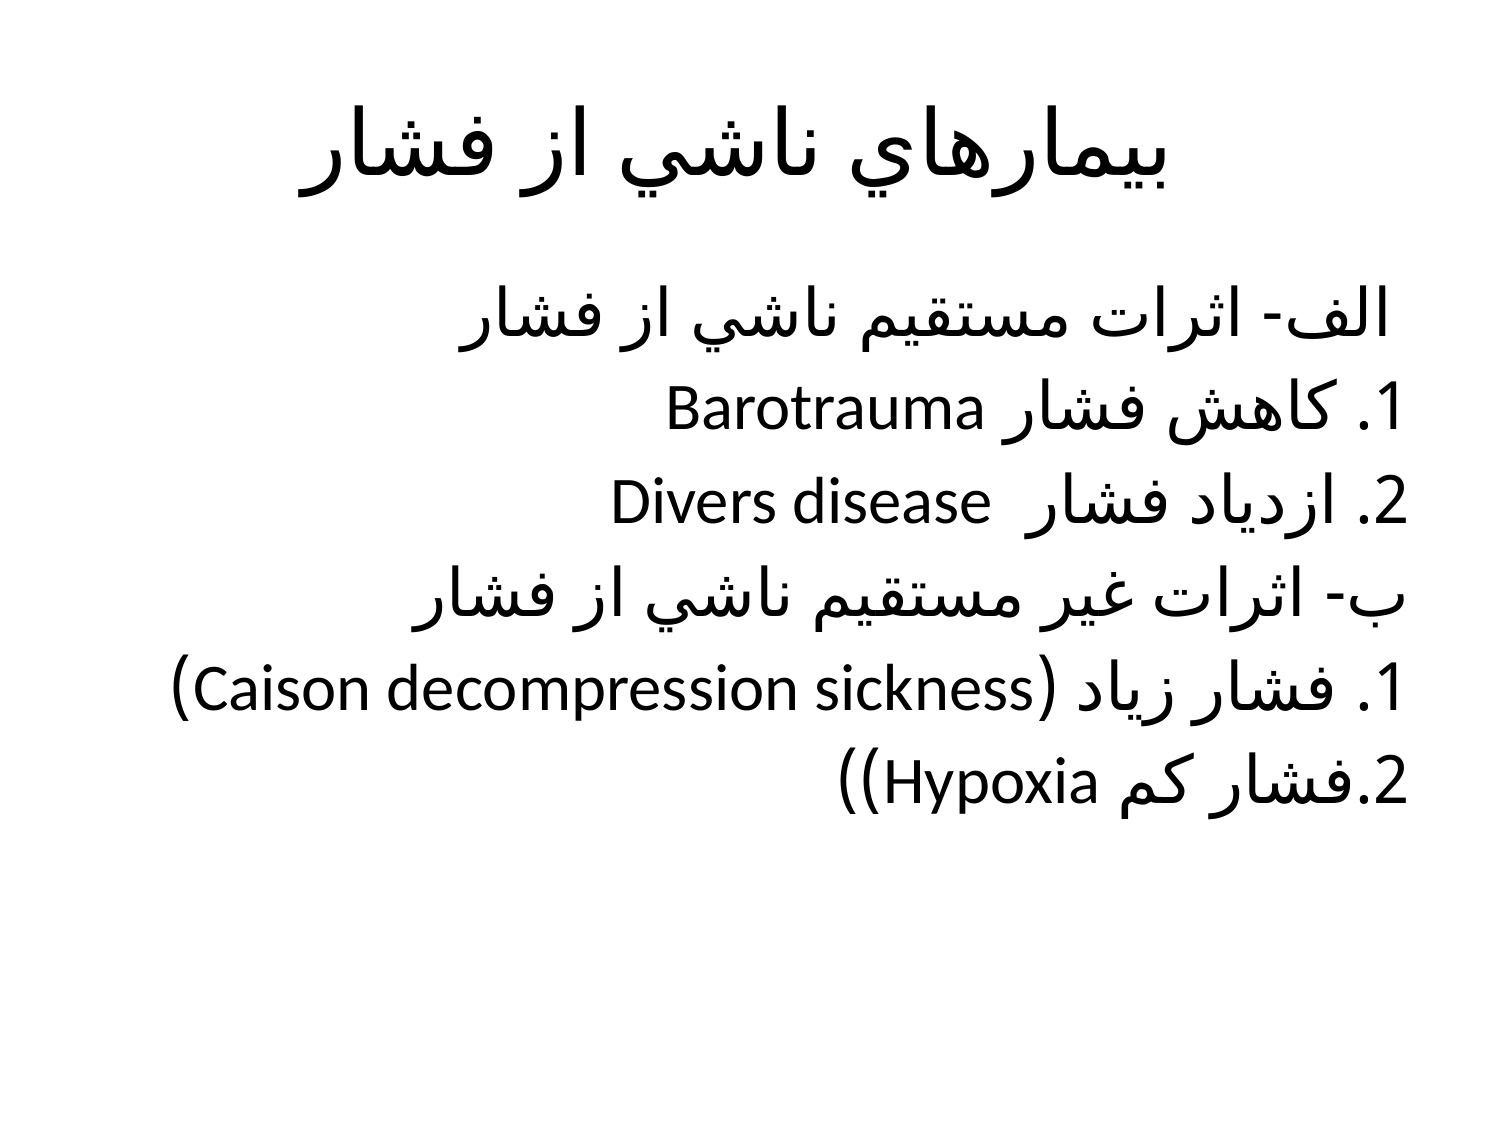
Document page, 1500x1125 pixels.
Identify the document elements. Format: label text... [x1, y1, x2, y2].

title بيمارهاي ناشي از فشار [75, 45, 1425, 233]
list الف- اثرات مستقيم ناشي از فشار 1. كاهش فشار Barotrauma 2. ازدياد فشار Divers disease ب- اثرات غير مستقيم ناشي از فشار 1. فشار زياد (Caison decompression sickness) 2.فشار كم Hypoxia)) [75, 262, 1425, 1005]
